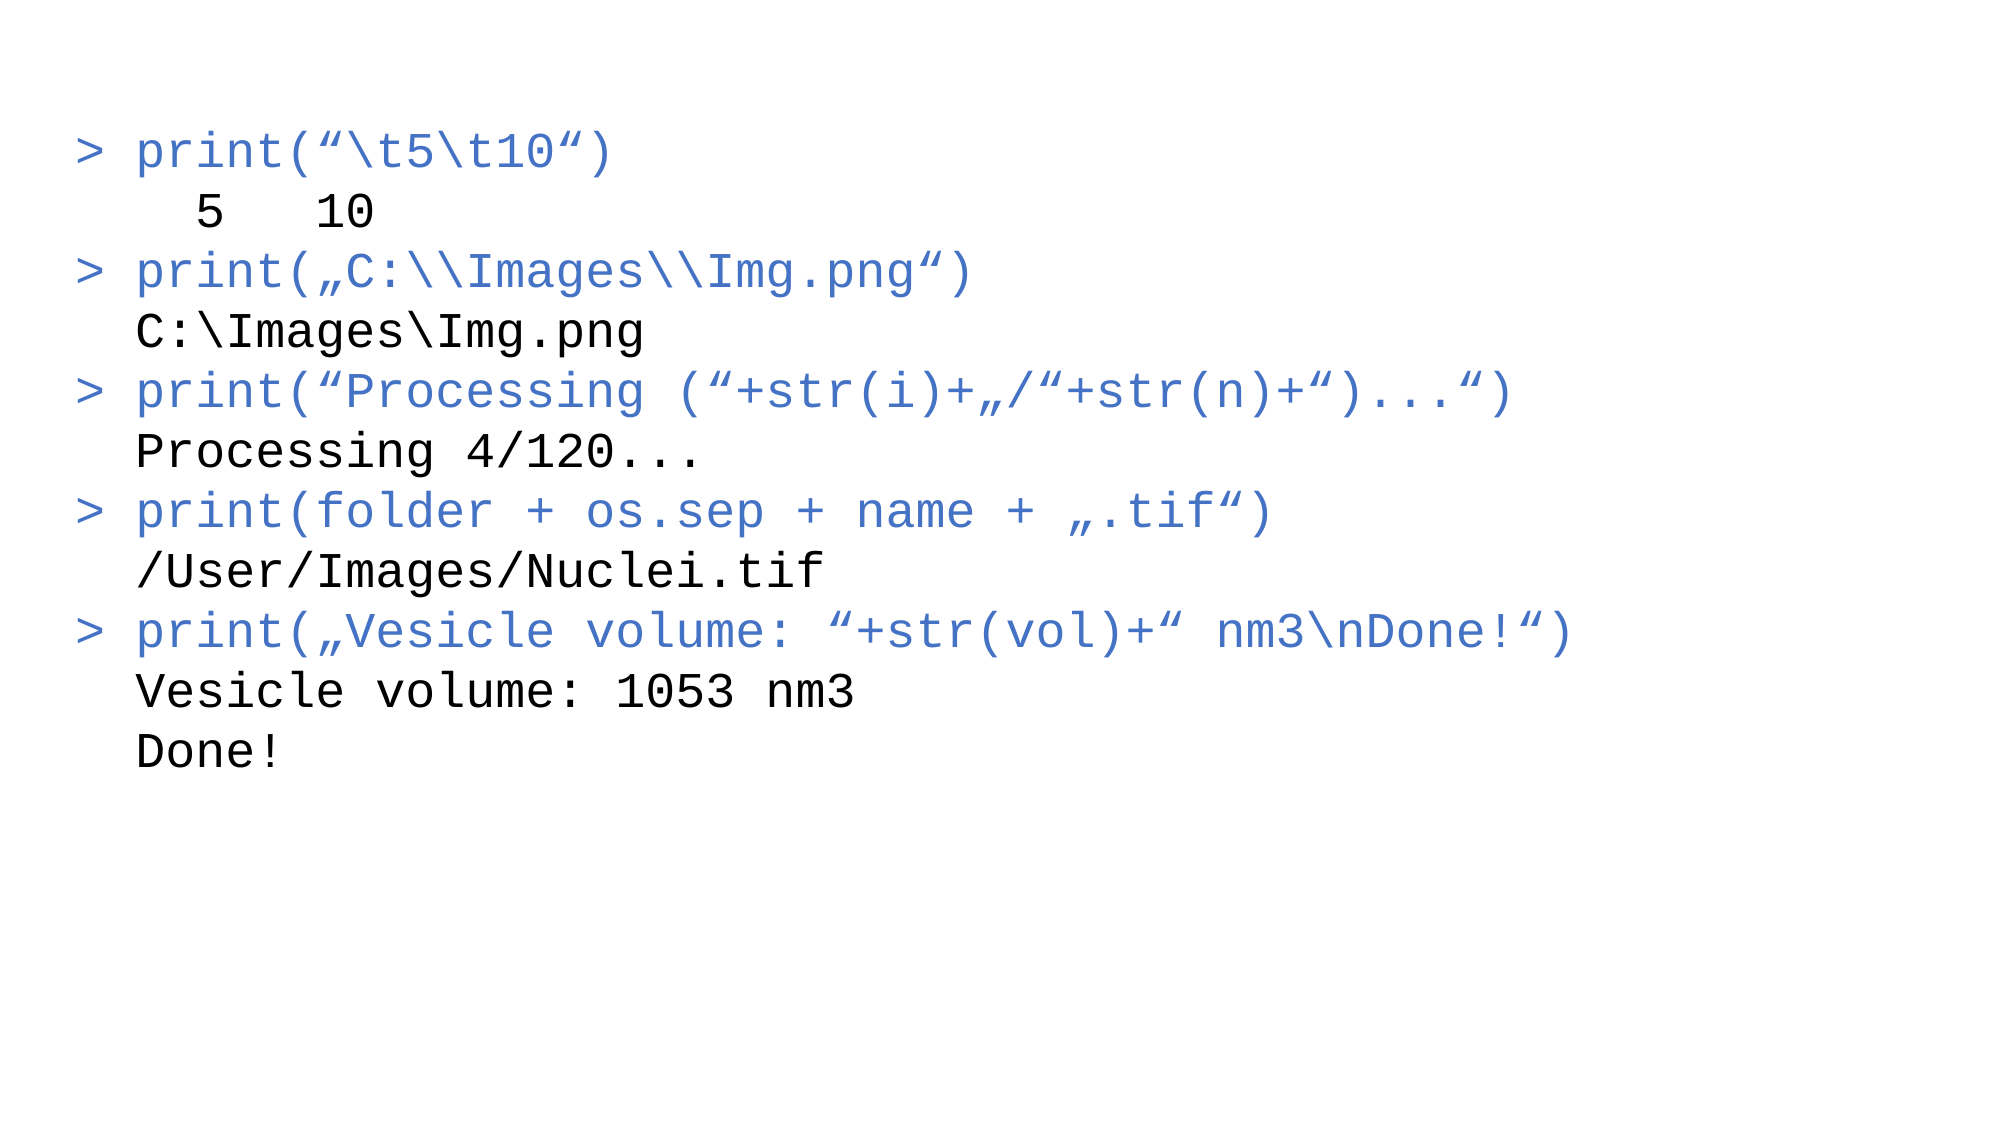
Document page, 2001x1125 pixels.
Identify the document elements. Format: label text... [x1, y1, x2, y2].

text_box > print(“\t5\t10“) 5 10 > print(„C:\\Images\\Img.png“) C:\Images\Img.png > print(“Processing (“+str(i)+„/“+str(n)+“)...“) Processing 4/120... > print(folder + os.sep + name + „.tif“) /User/Images/Nuclei.tif > print(„Vesicle volume: “+str(vol)+“ nm3\nDone!“) Vesicle volume: 1053 nm3 Done! [60, 109, 1692, 785]
